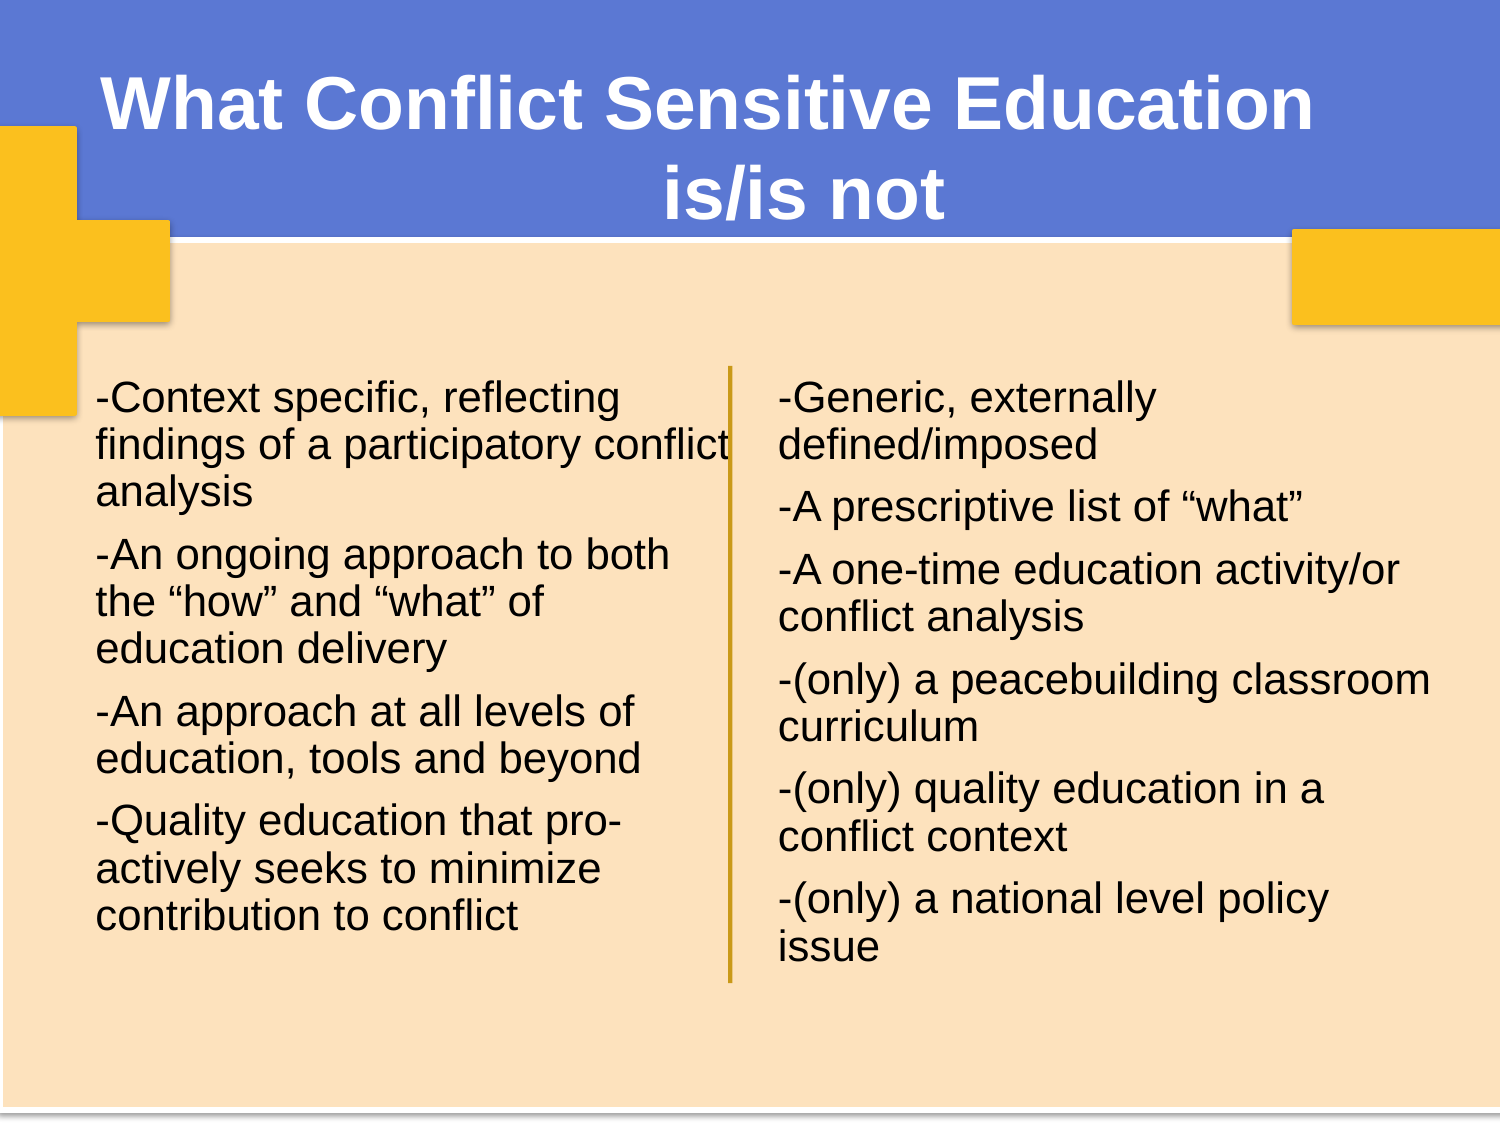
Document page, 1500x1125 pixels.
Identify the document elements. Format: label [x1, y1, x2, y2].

text_box [0, 48, 1500, 1125]
